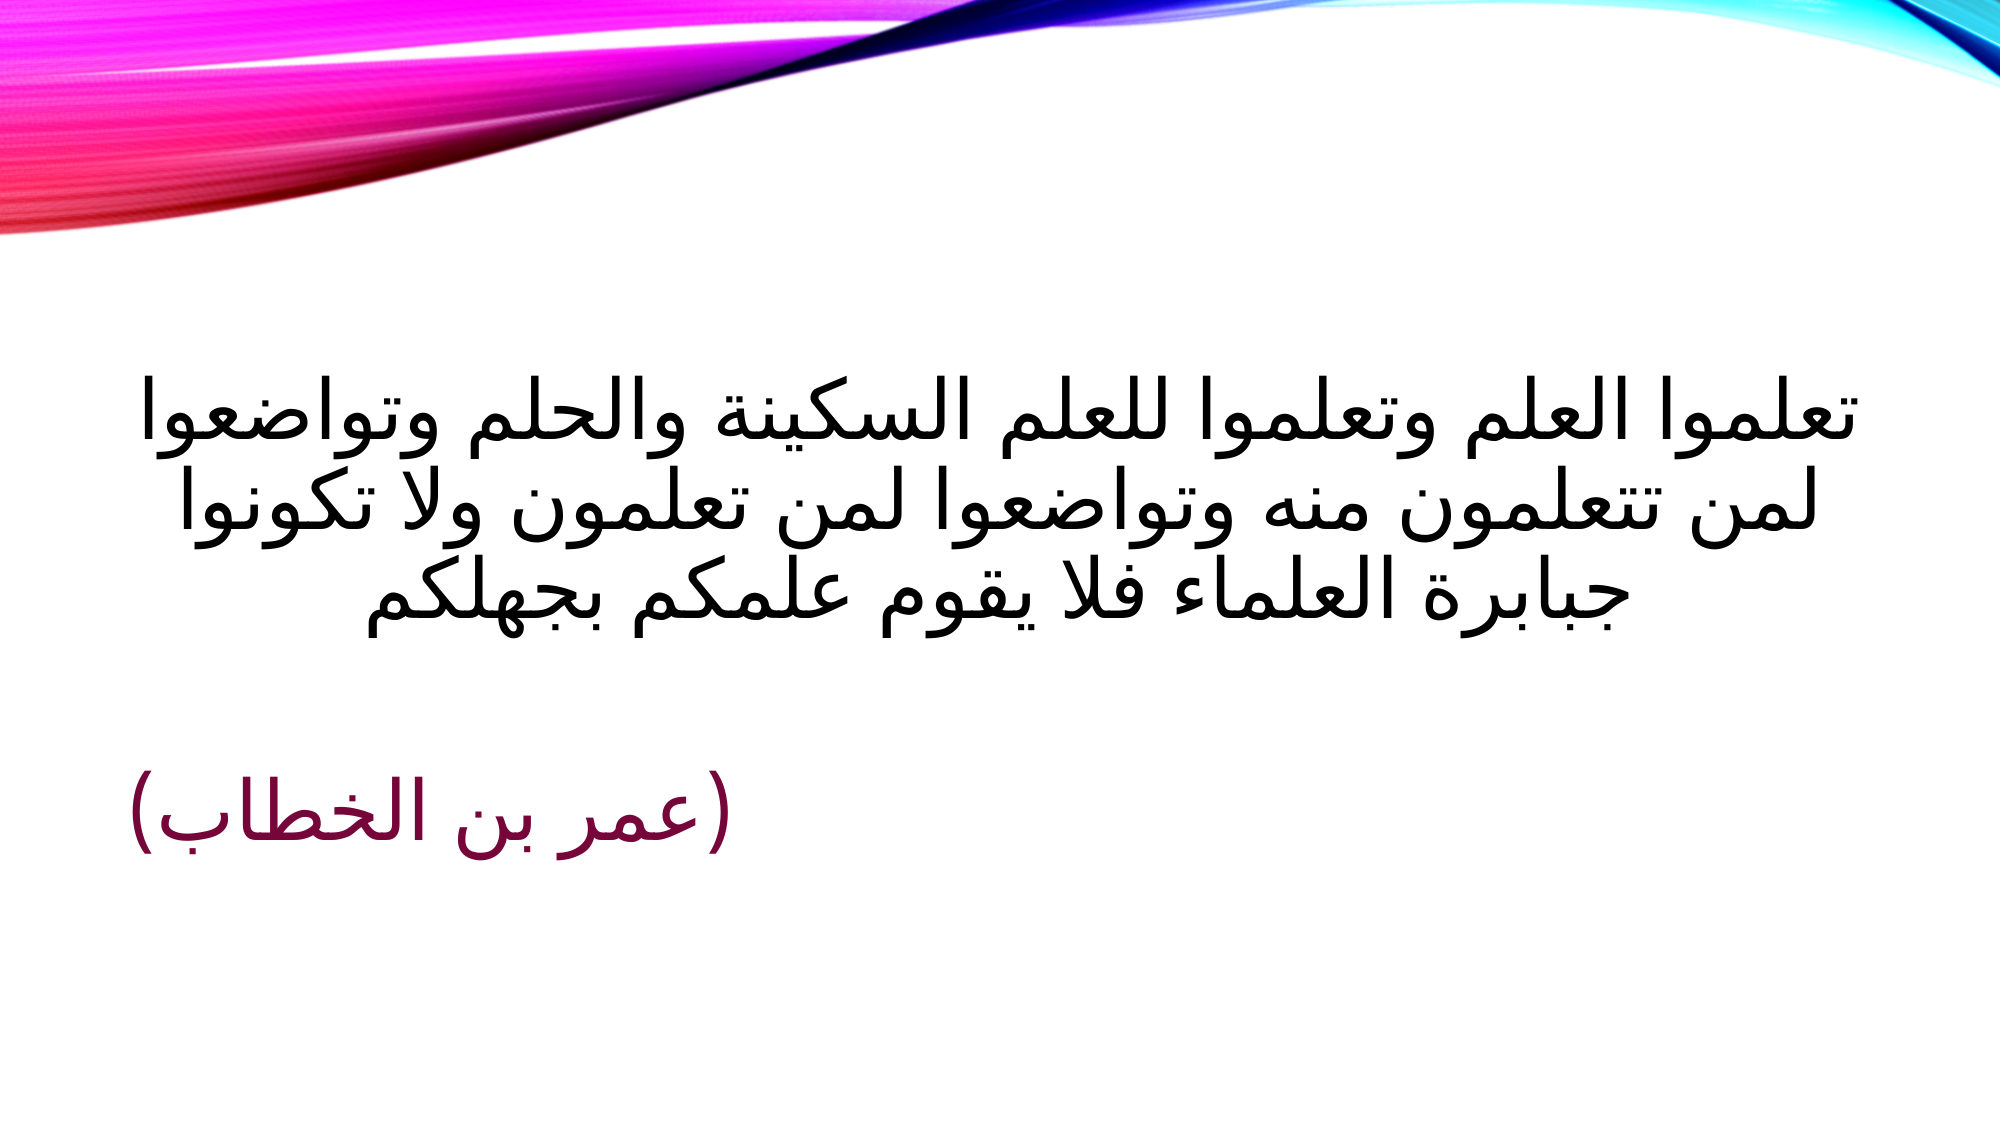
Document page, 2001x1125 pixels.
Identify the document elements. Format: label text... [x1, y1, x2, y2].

picture [1910, 0, 2000, 45]
picture [1890, 0, 2000, 75]
list تعلموا العلم وتعلموا للعلم السكينة والحلم وتواضعوا لمن تتعلمون منه وتواضعوا لمن تعلمون ولا تكونوا جبابرة العلماء فلا يقوم علمكم بجهلكم (عمر بن الخطاب) [112, 359, 1888, 1021]
picture [0, 0, 2000, 237]
